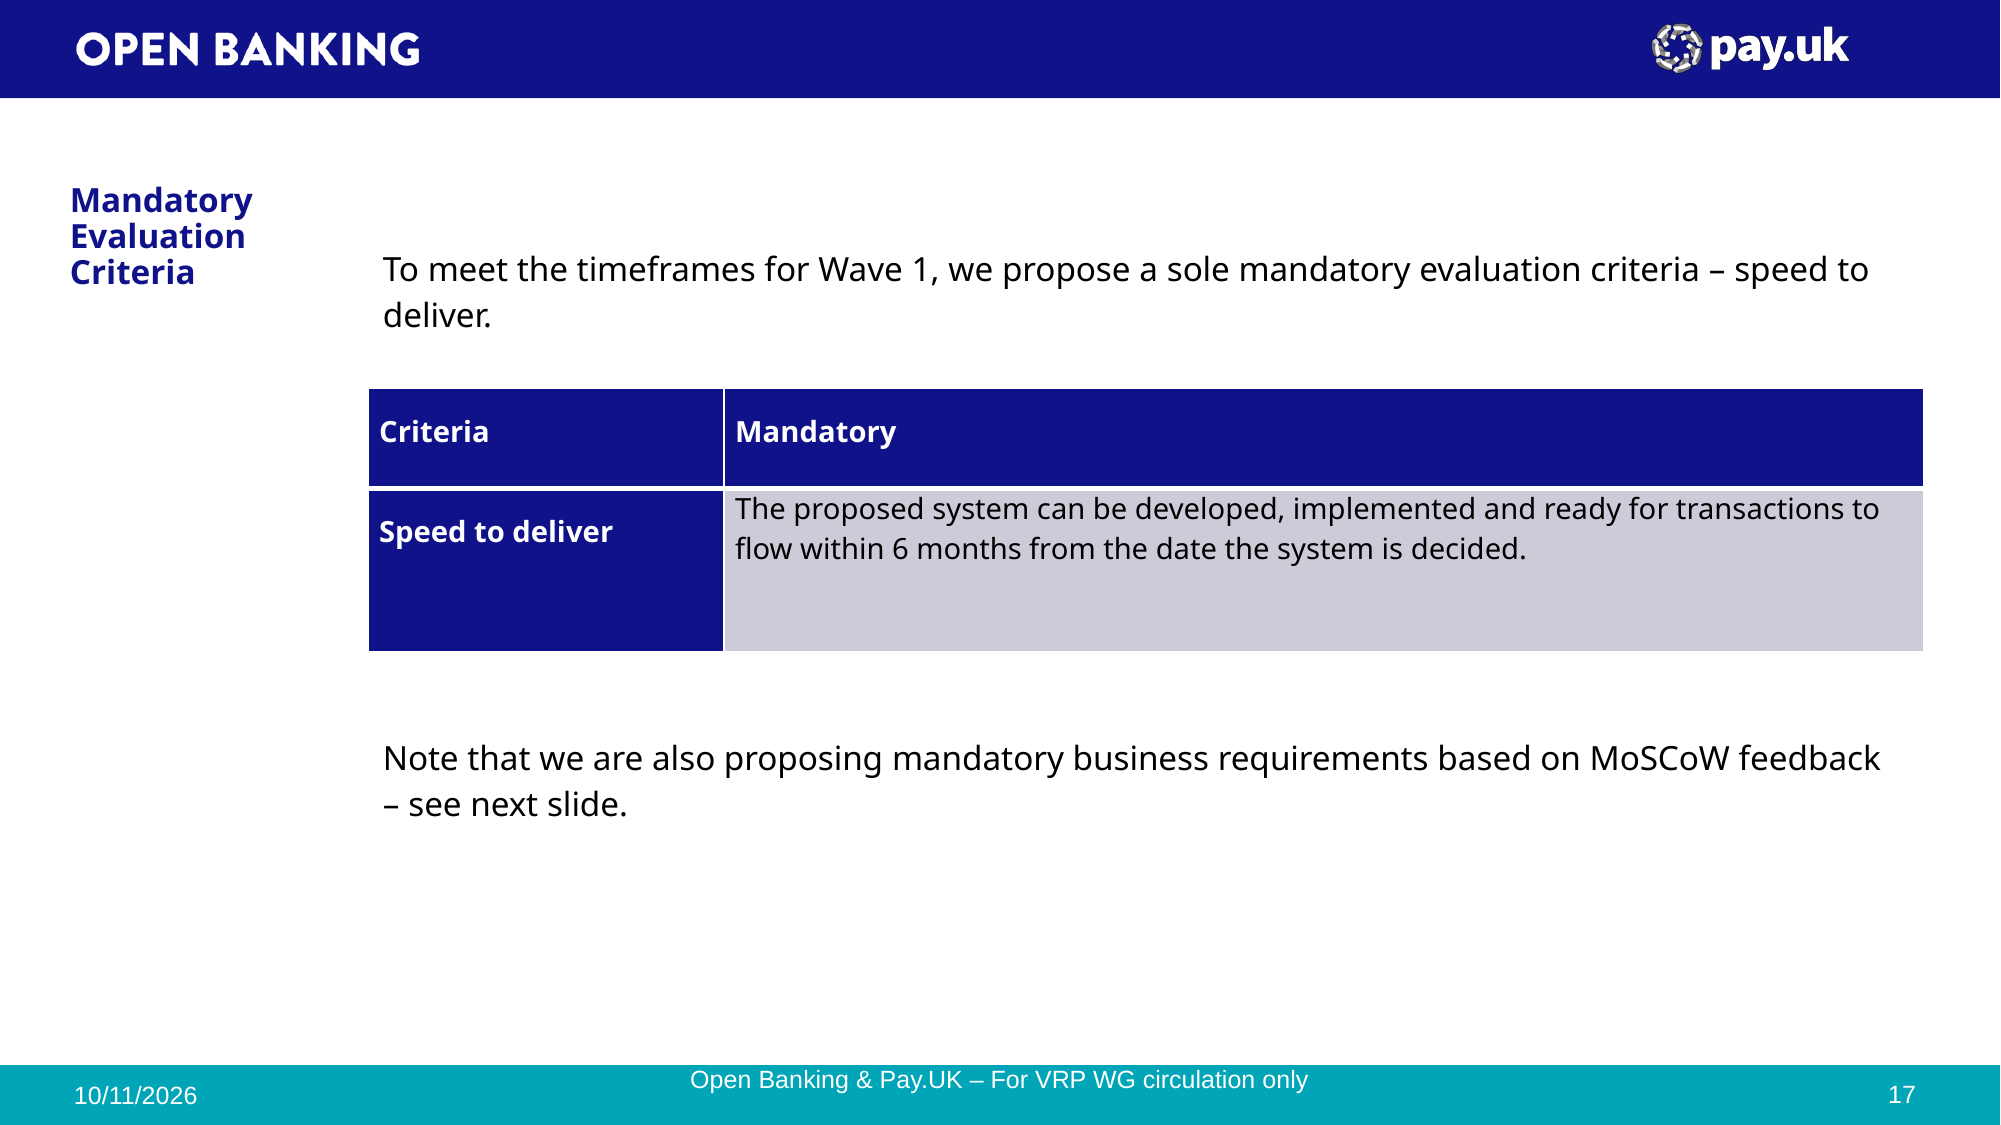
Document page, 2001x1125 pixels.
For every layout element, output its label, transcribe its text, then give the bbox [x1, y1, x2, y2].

title Mandatory Evaluation Criteria [54, 176, 368, 498]
table_header Criteria [369, 389, 723, 486]
list To meet the timeframes for Wave 1, we propose a sole mandatory evaluation criteria – speed to deliver. Note that we are also proposing mandatory business requirements based on MoSCoW feedback – see next slide. [367, 653, 1925, 1017]
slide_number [59, 1065, 509, 1125]
slide_number 17 [1412, 1064, 1932, 1124]
table_cell Speed to deliver [369, 491, 723, 651]
picture [1644, 12, 1856, 78]
footer Open Banking & Pay.UK – For VRP WG circulation only [662, 1064, 1338, 1124]
list To meet the timeframes for Wave 1, we propose a sole mandatory evaluation criteria – speed to deliver. Note that we are also proposing mandatory business requirements based on MoSCoW feedback – see next slide. [368, 176, 1925, 388]
picture [43, 0, 452, 99]
table_cell The proposed system can be developed, implemented and ready for transactions to flow within 6 months from the date the system is decided. [725, 491, 1923, 651]
table_header Mandatory [725, 389, 1923, 486]
